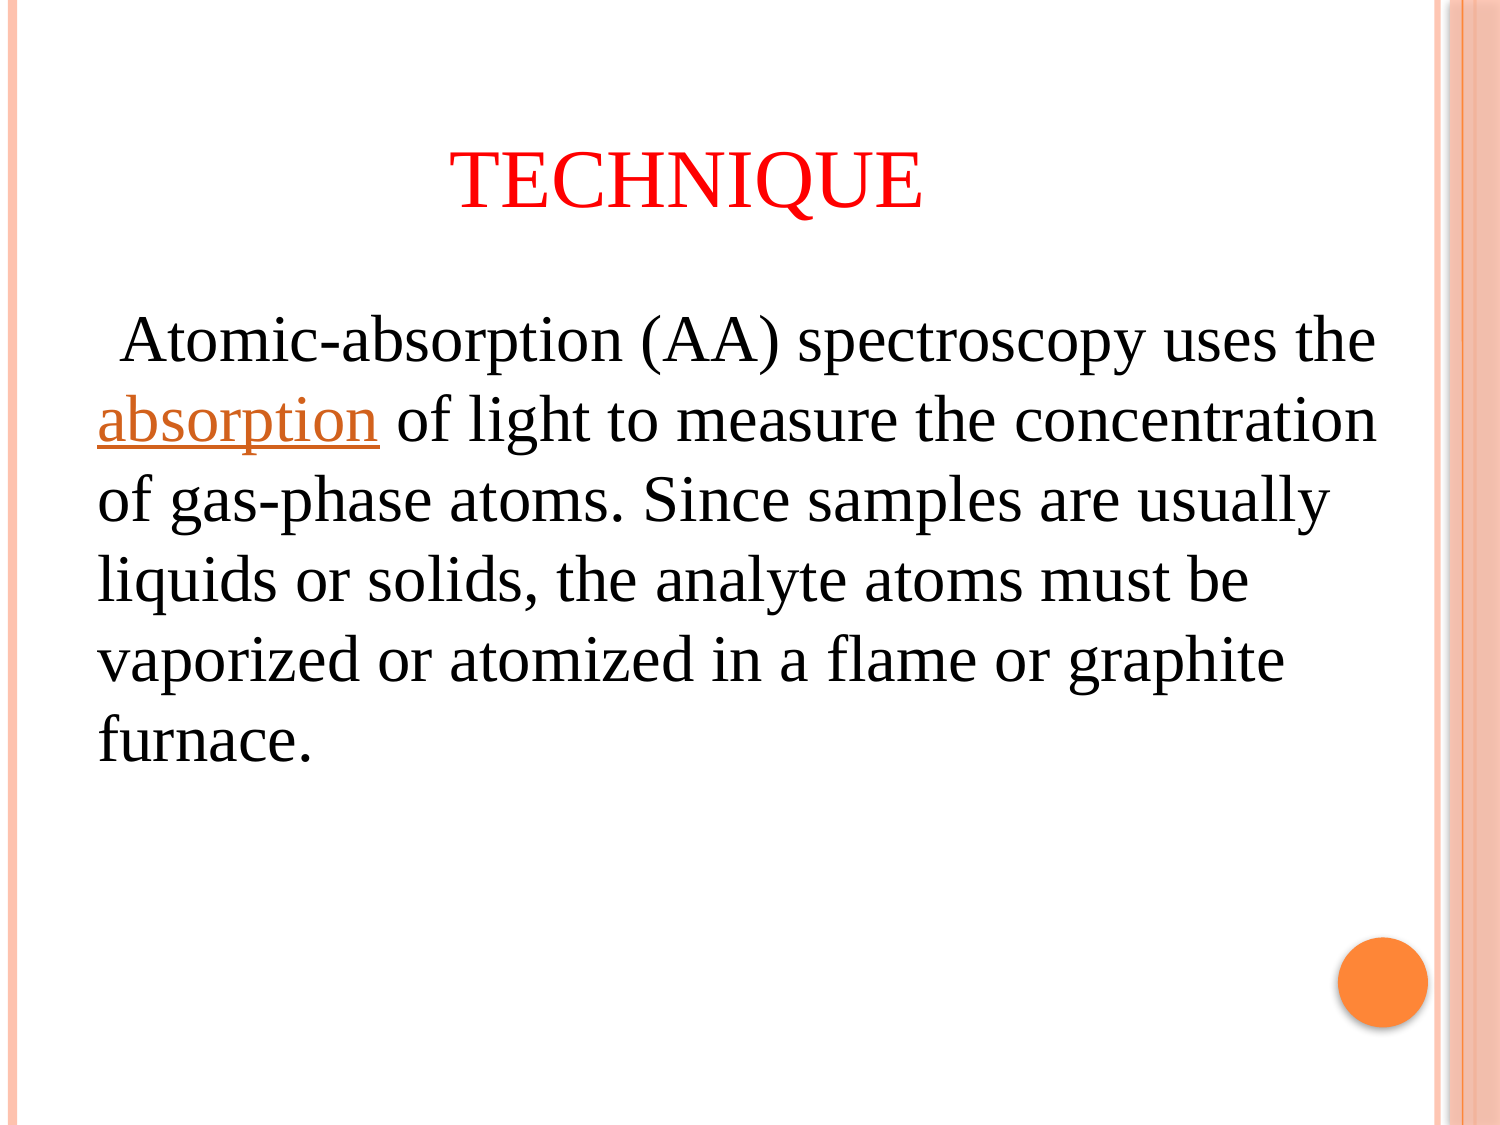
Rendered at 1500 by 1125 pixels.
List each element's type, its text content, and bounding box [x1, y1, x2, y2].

title Technique [75, 45, 1300, 233]
list Atomic-absorption (AA) spectroscopy uses the absorption of light to measure the concentration of gas-phase atoms. Since samples are usually liquids or solids, the analyte atoms must be vaporized or atomized in a flame or graphite furnace. [37, 287, 1450, 850]
